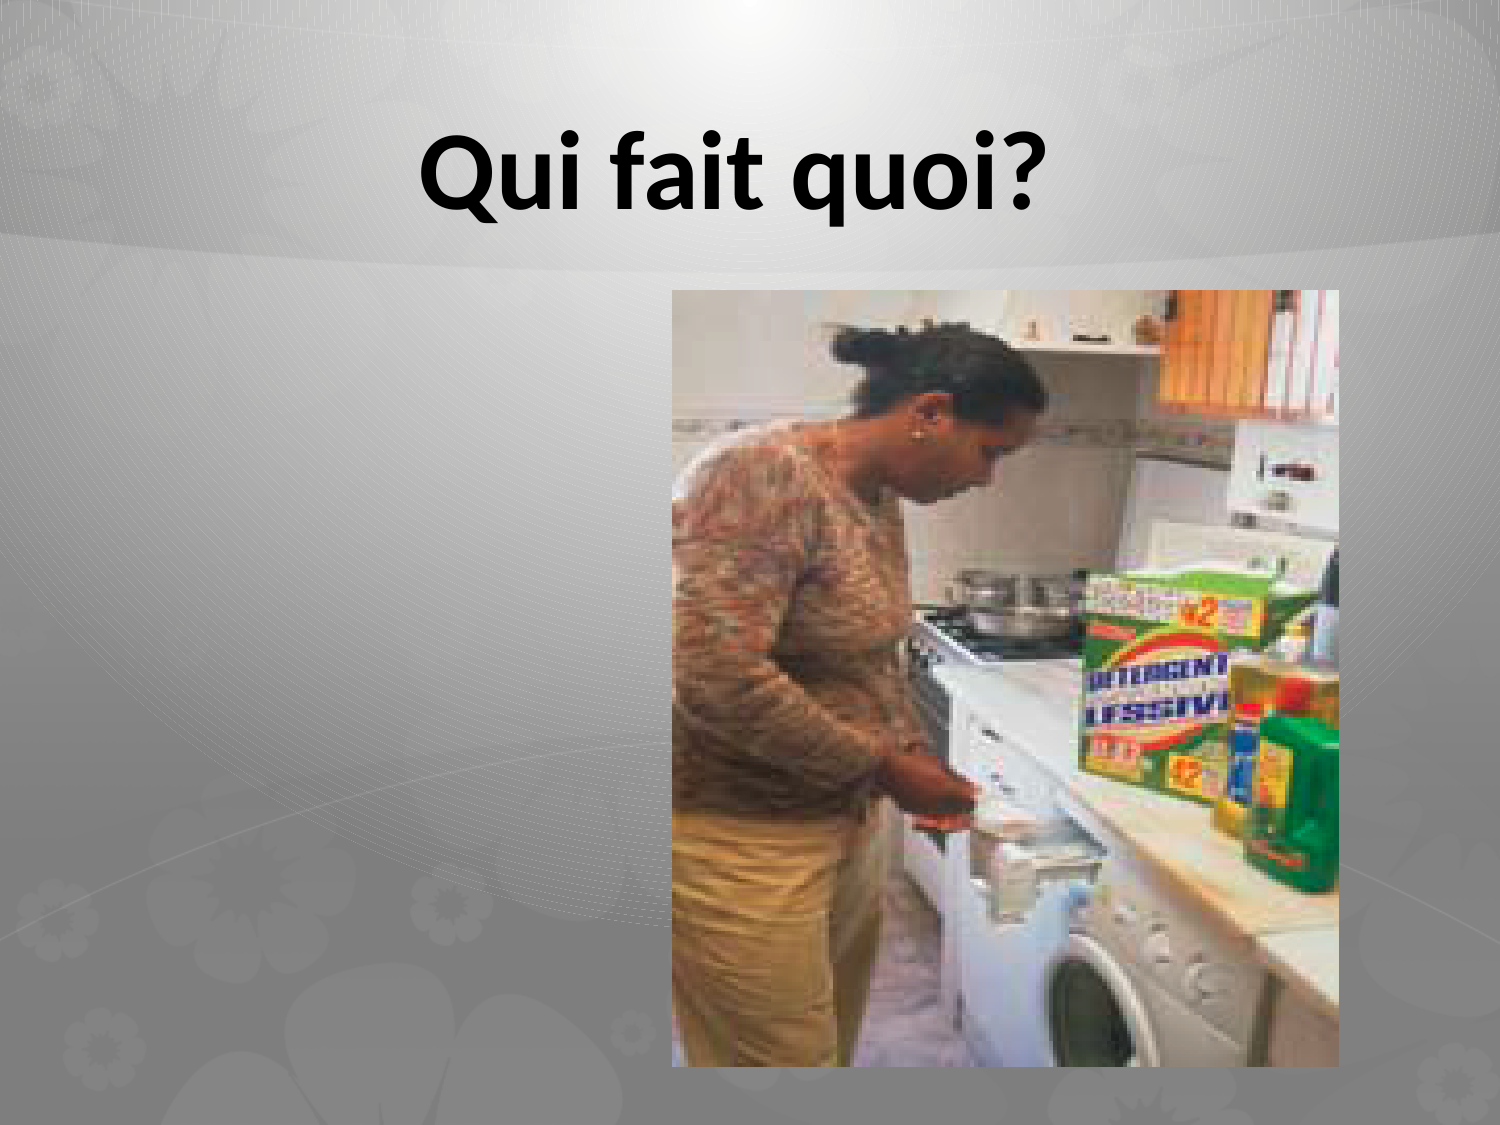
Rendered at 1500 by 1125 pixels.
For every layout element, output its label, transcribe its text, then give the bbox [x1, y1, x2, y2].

title Qui fait quoi? [126, 41, 1371, 244]
picture [0, 0, 1500, 1125]
